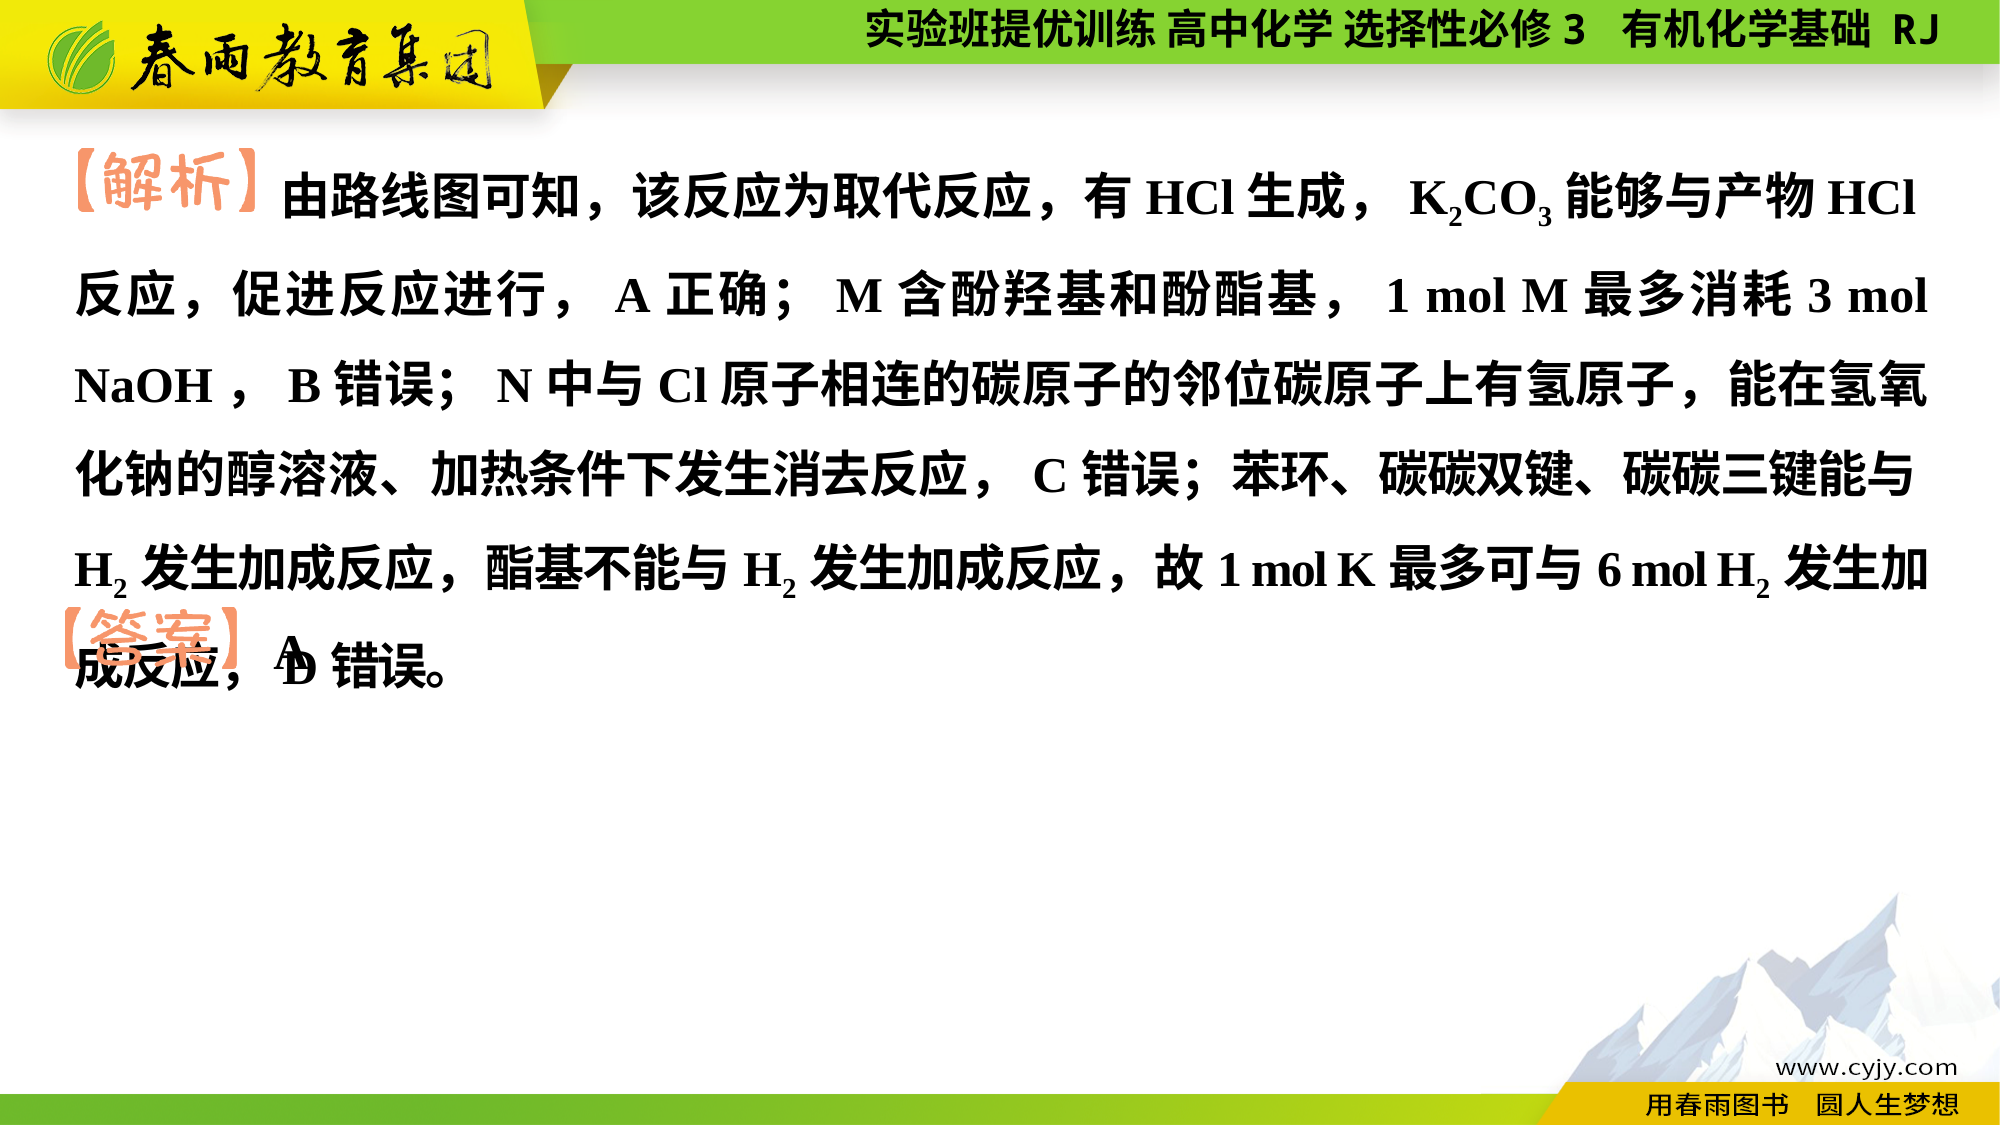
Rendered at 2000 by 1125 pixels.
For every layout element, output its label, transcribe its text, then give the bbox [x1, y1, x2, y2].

text_box A [258, 581, 325, 687]
picture [0, 0, 2000, 1125]
list 由路线图可知，该反应为取代反应，有HCl生成，K2CO3能够与产物HCl反应，促进反应进行，A正确；M含酚羟基和酚酯基，1 mol M最多消耗3 mol NaOH，B错误；N中与Cl原子相连的碳原子的邻位碳原子上有氢原子，能在氢氧化钠的醇溶液、加热条件下发生消去反应，C错误；苯环、碳碳双键、碳碳三键能与H2发生加成反应，酯基不能与H2发生加成反应，故1 mol K最多可与6 mol H2发生加成反应，D错误。 [59, 122, 1944, 592]
